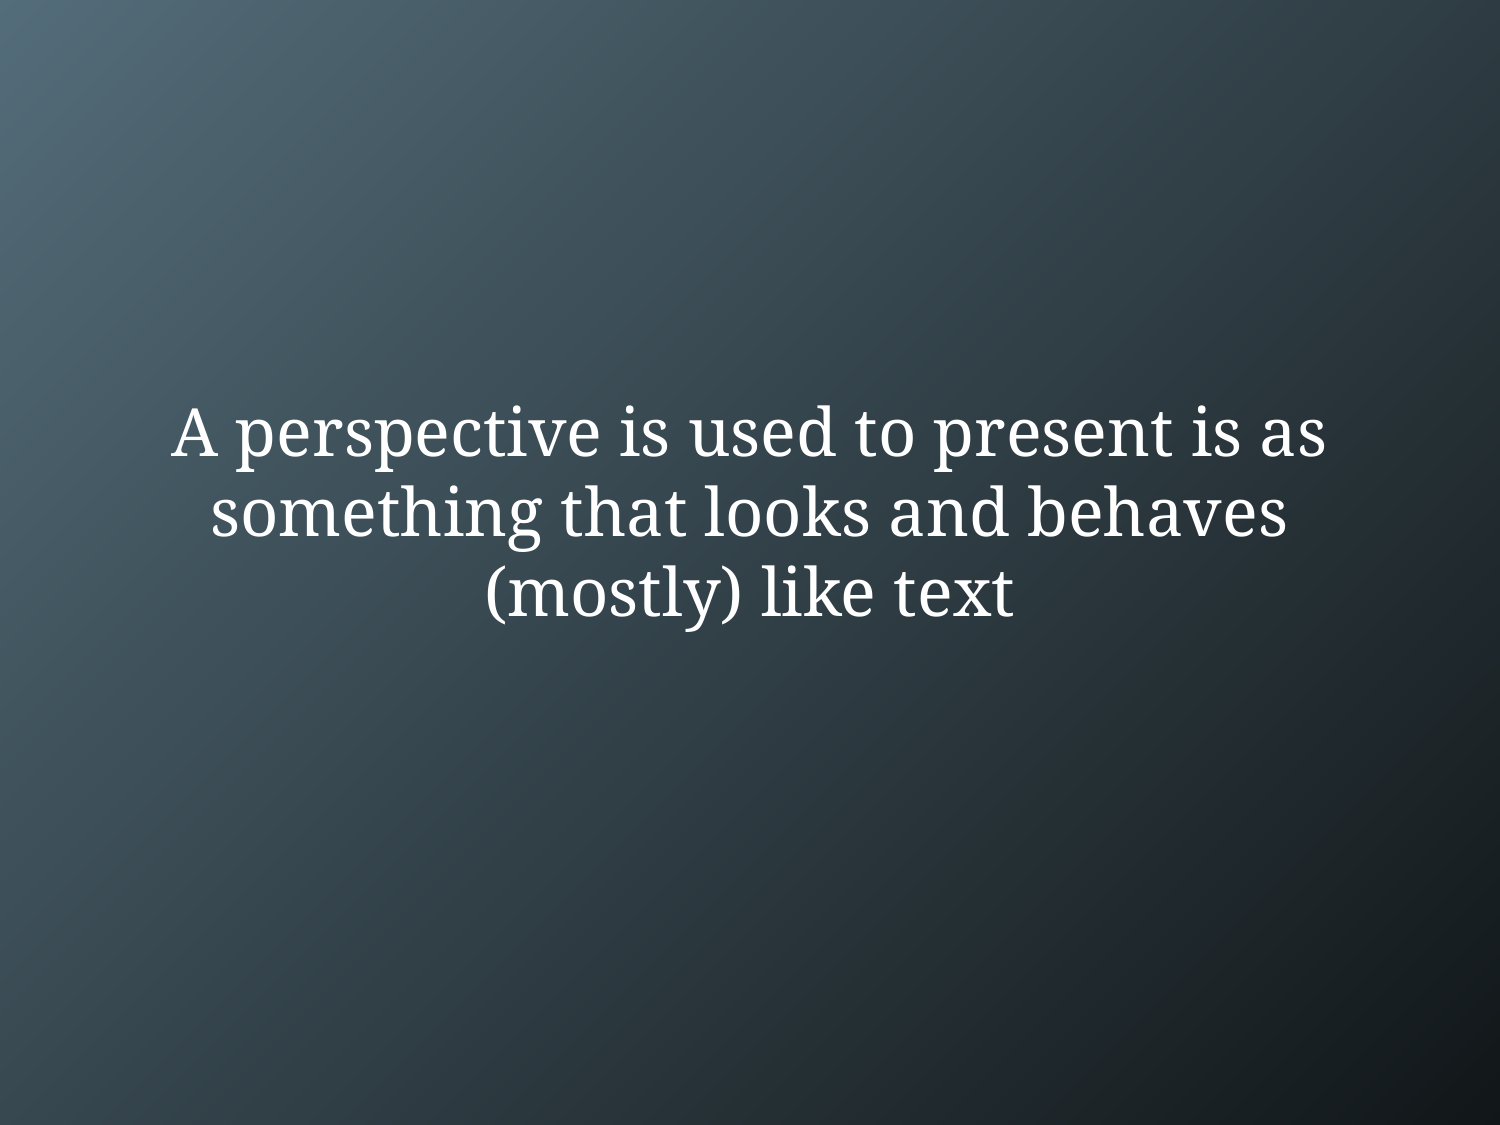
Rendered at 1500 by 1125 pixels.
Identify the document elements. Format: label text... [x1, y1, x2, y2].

title A perspective is used to present is as something that looks and behaves (mostly) like text [112, 326, 1388, 693]
